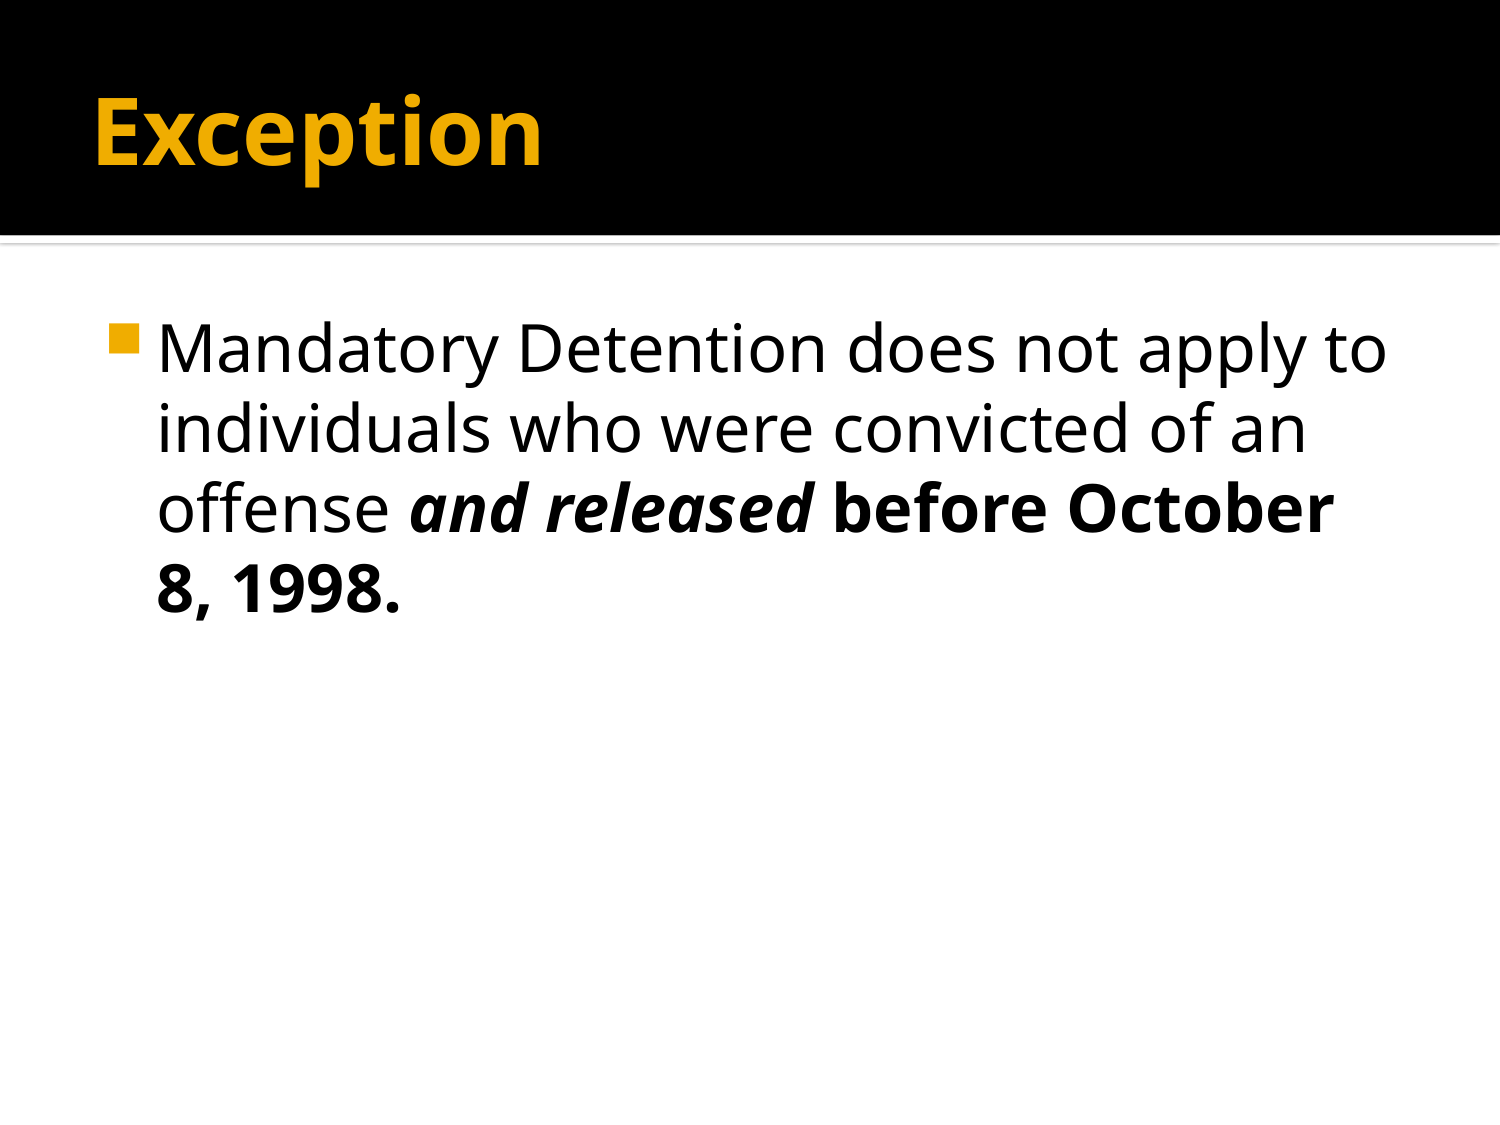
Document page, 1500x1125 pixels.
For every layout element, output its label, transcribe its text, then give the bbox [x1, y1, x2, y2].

title Exception [75, 25, 1425, 231]
list Mandatory Detention does not apply to individuals who were convicted of an offense and released before October 8, 1998. [75, 291, 1425, 1050]
